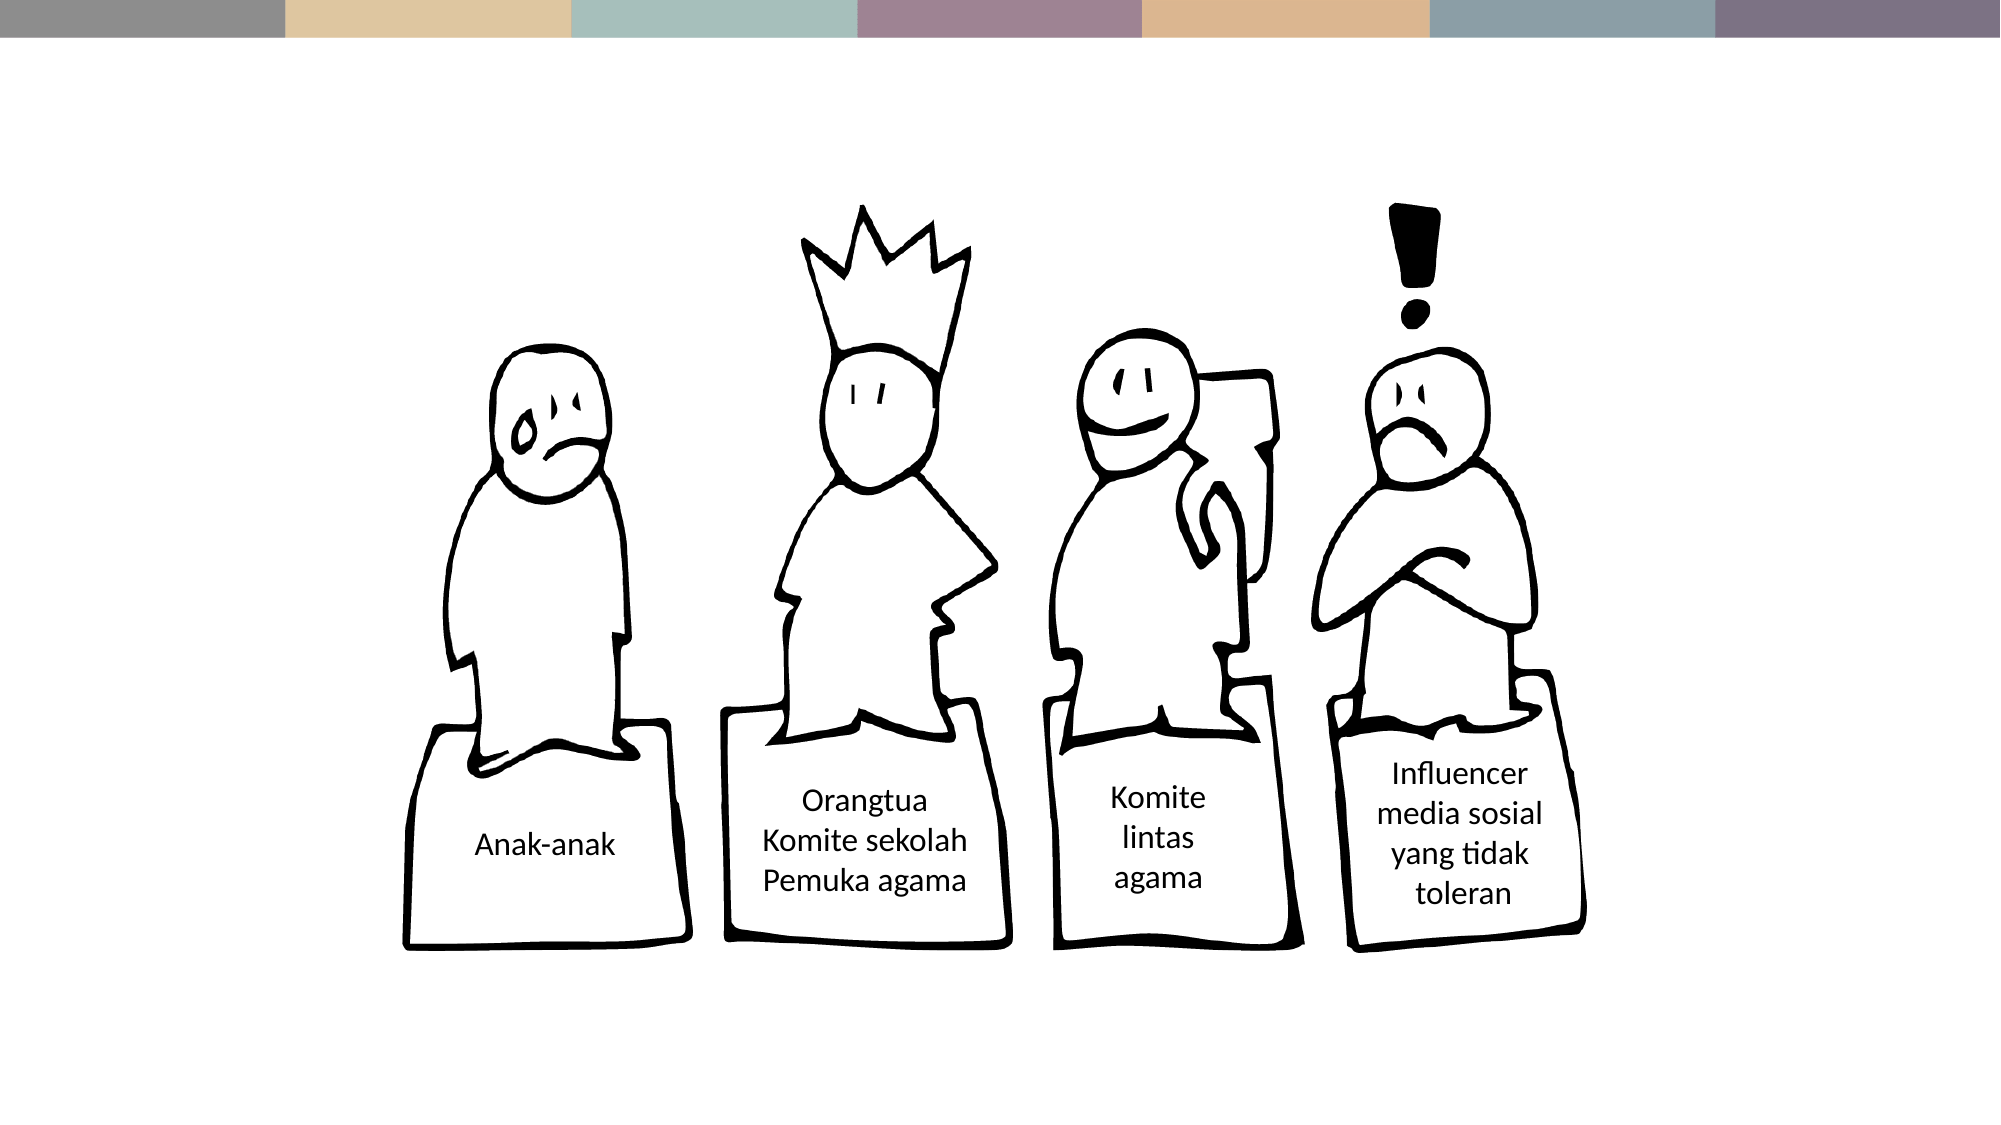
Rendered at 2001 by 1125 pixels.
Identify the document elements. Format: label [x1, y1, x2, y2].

picture [1041, 328, 1305, 952]
picture [0, 0, 2000, 38]
picture [1311, 201, 1587, 954]
picture [720, 203, 1013, 951]
picture [402, 343, 693, 952]
